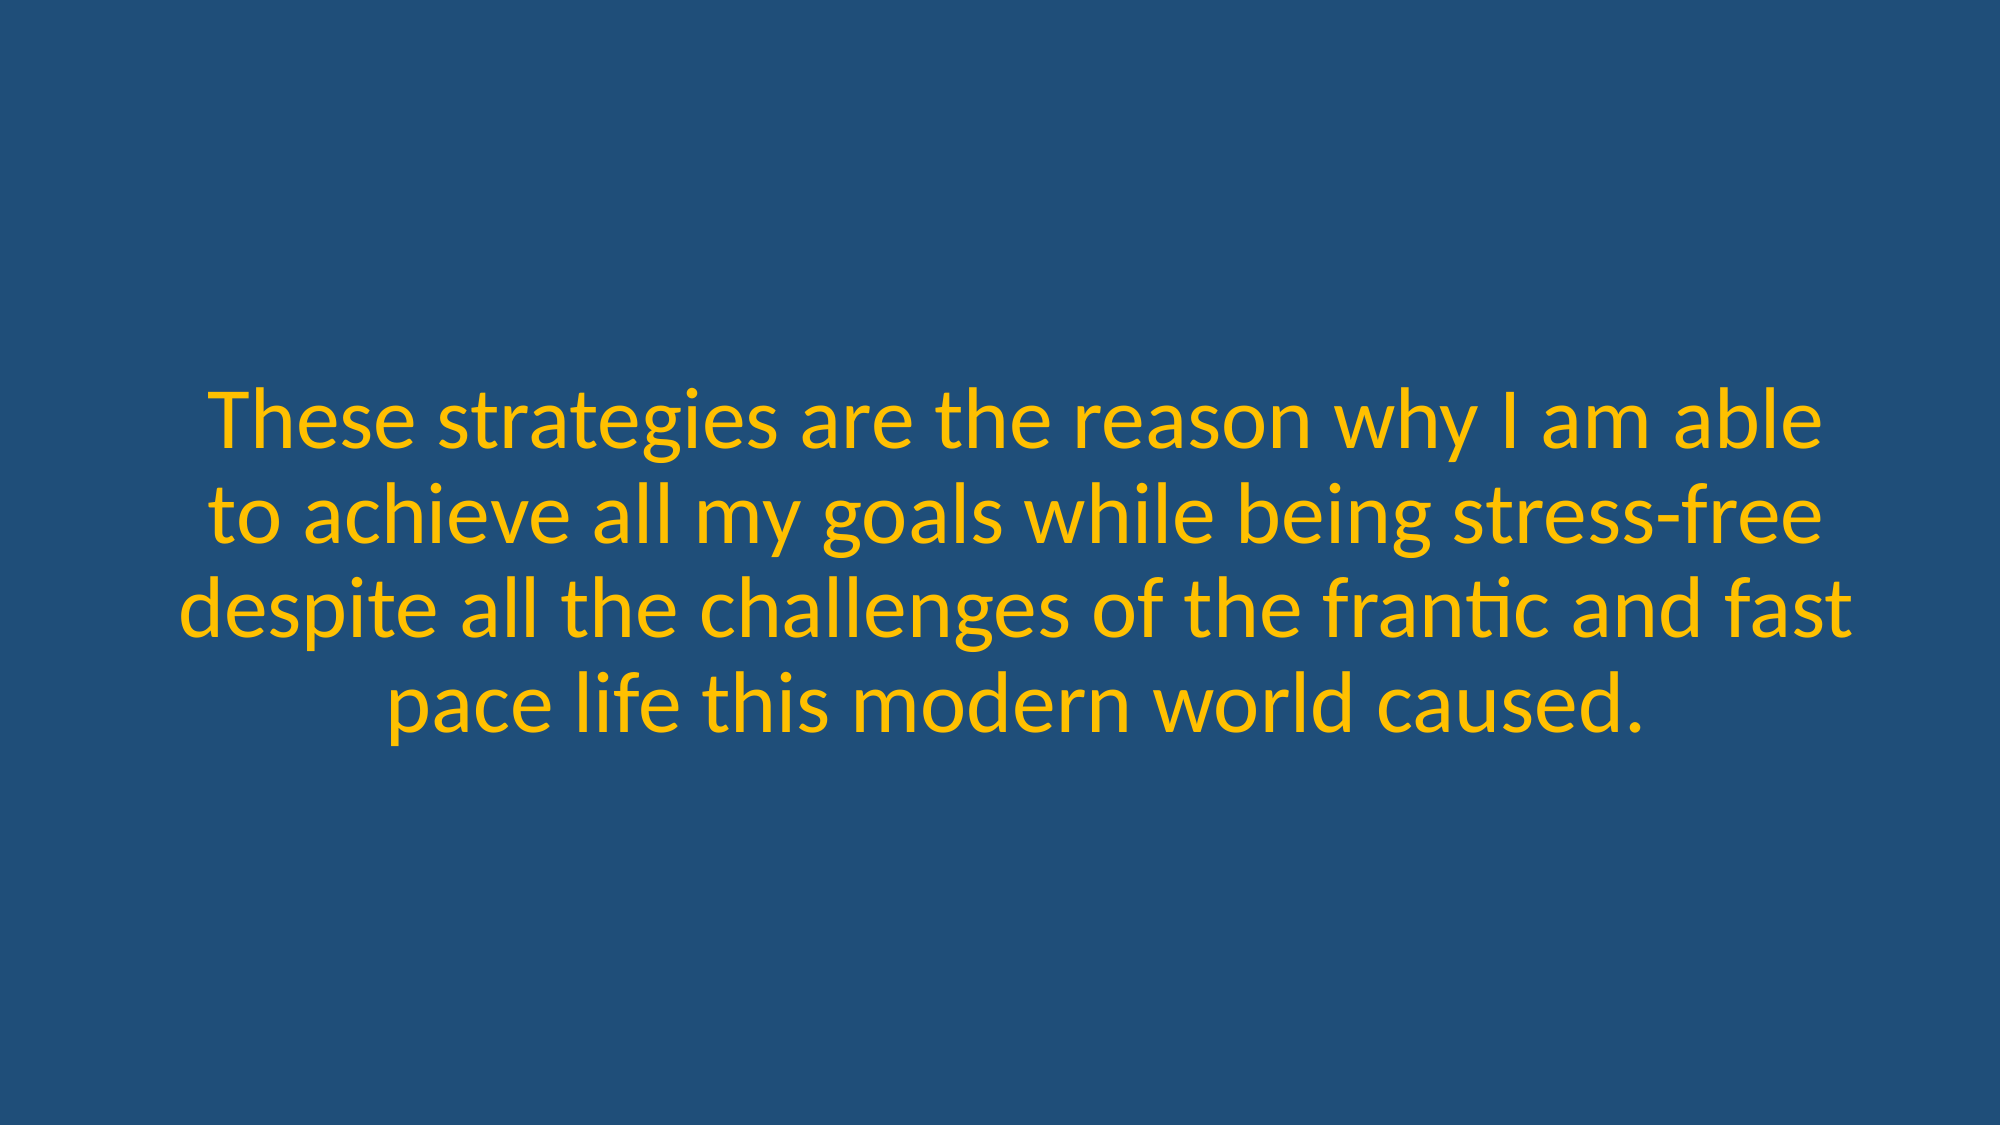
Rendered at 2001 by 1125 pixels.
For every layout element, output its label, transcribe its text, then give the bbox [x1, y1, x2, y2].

list These strategies are the reason why I am able to achieve all my goals while being stress-free despite all the challenges of the frantic and fast pace life this modern world caused. [153, 365, 1879, 702]
